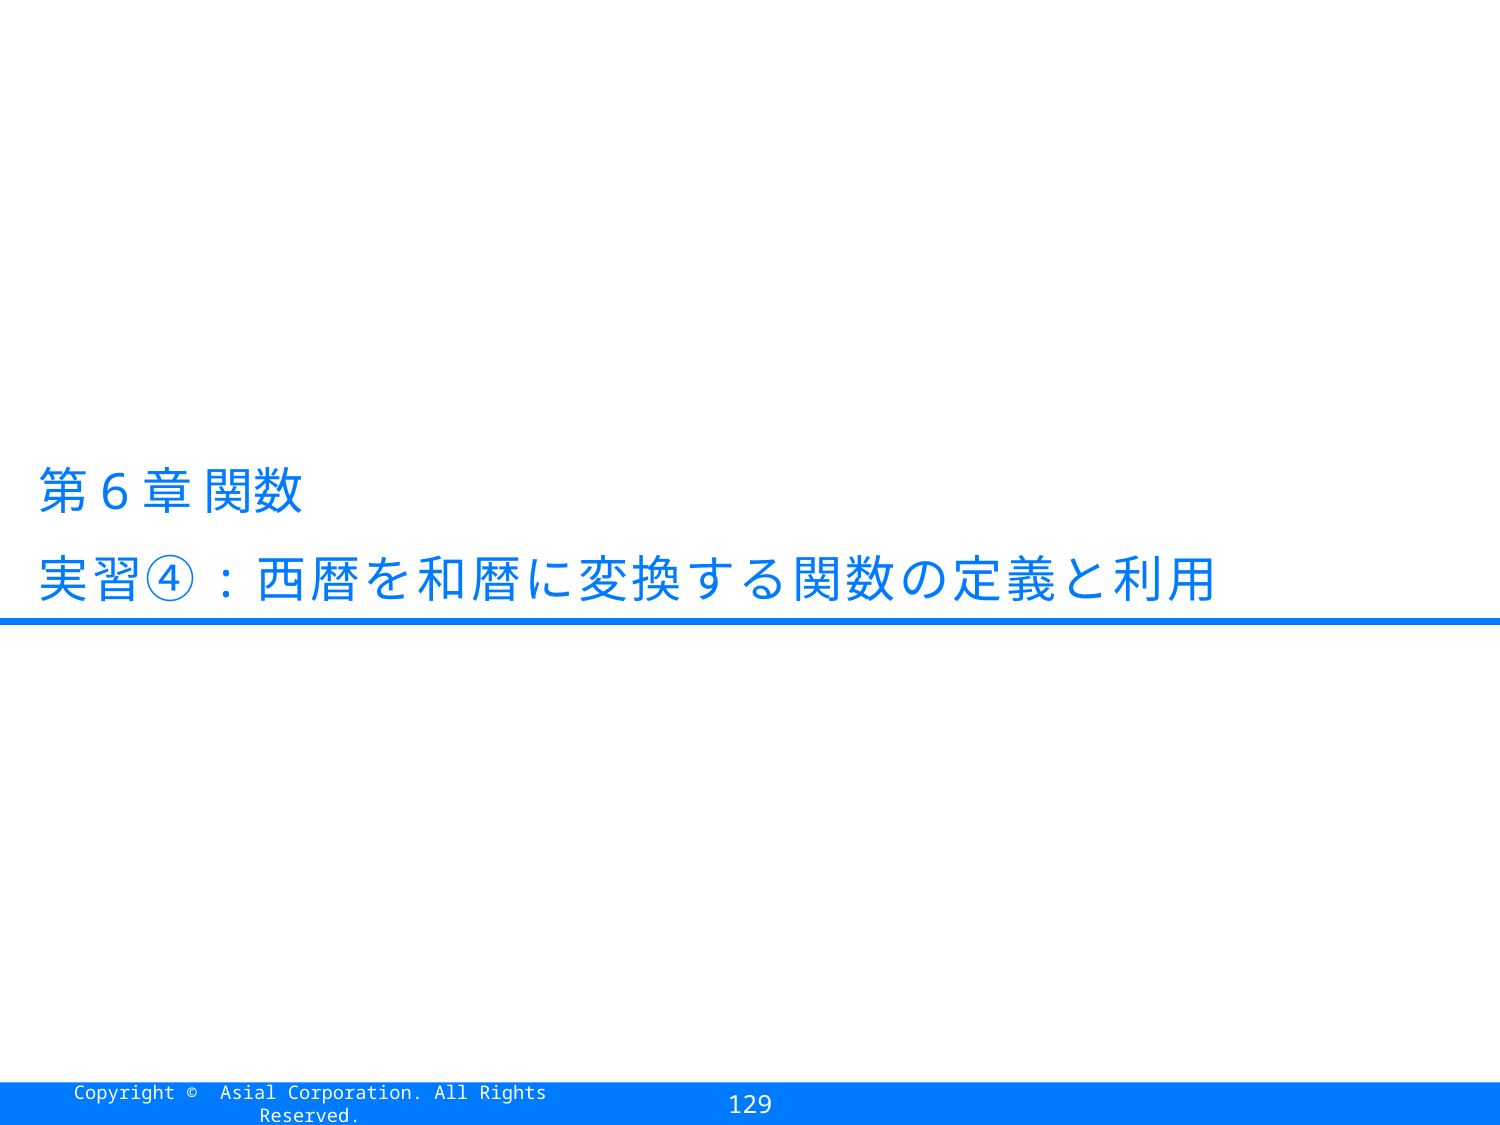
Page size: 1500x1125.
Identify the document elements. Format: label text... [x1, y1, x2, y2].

list 第6章 関数 [23, 444, 1500, 536]
slide_number 129 [581, 1075, 919, 1125]
title 実習④:西暦を和暦に変換する関数の定義と利用 [23, 538, 1500, 616]
